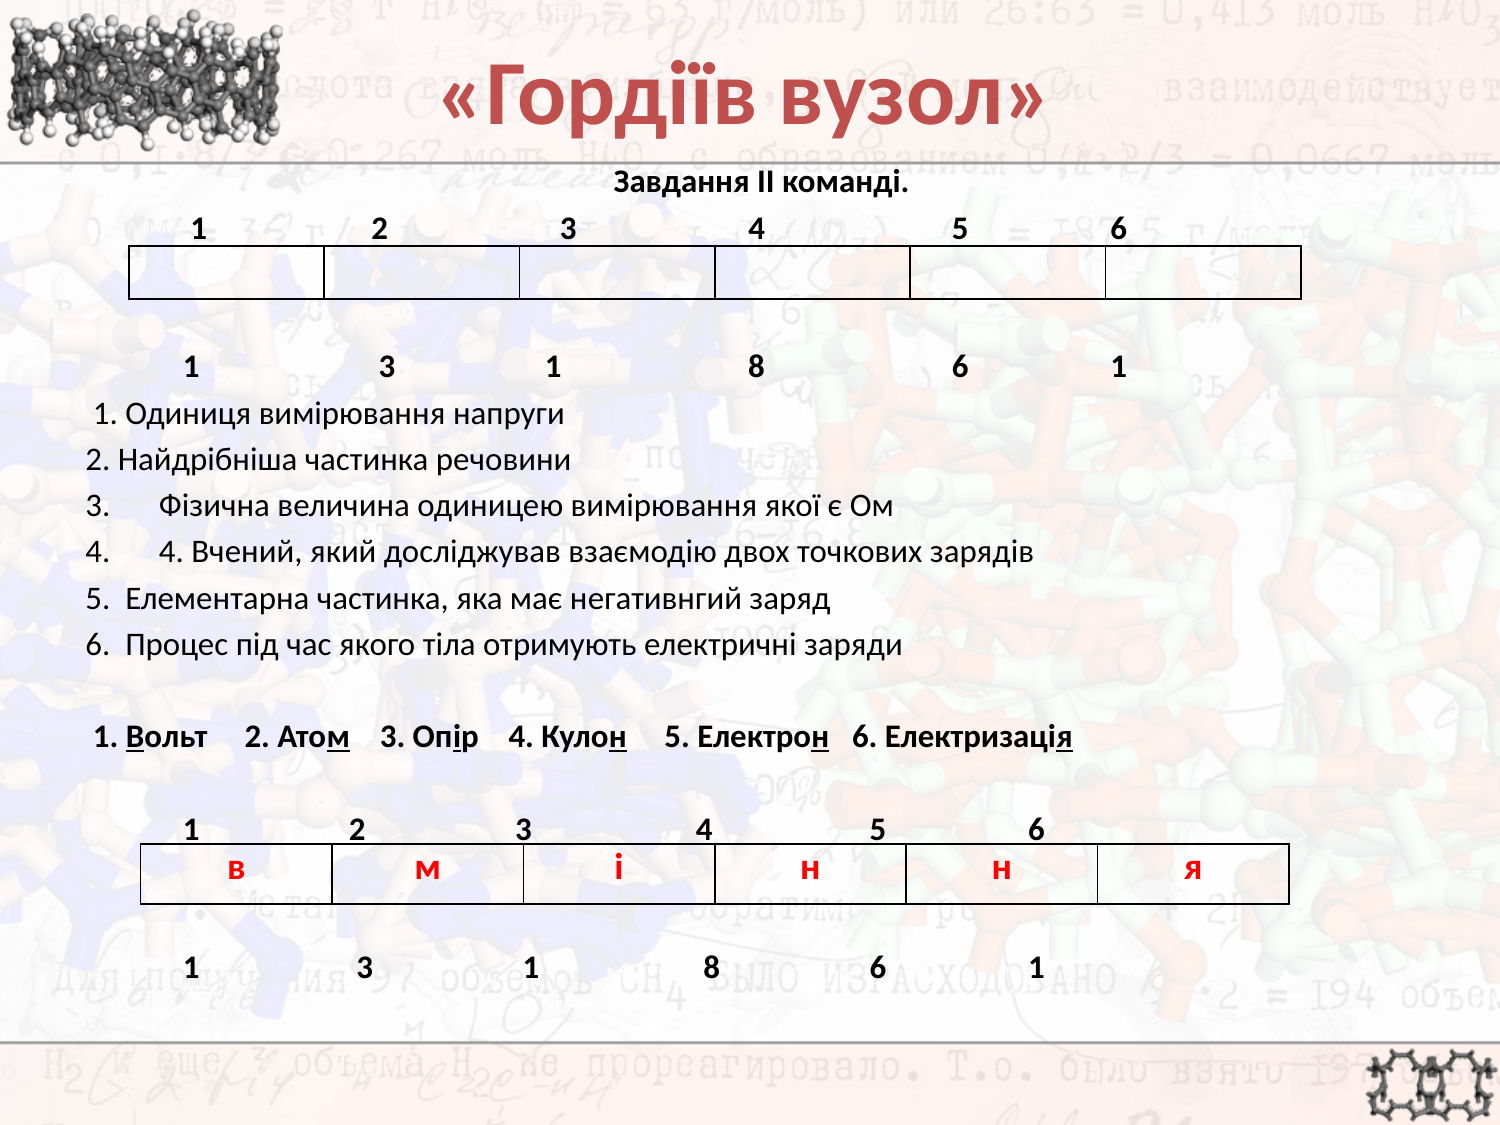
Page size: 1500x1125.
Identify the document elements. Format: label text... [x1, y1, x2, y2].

table_header [130, 247, 323, 298]
table_header в [141, 845, 331, 903]
table_header [911, 247, 1105, 298]
table_header н [716, 845, 905, 903]
list Завдання ІI командi. 1 2 3 4 5 6 1 3 1 8 6 1 1. Одиниця вимірювання напруги 2. Найдрібніша частинка речовини Фізична величина одиницею вимірювання якої є Ом 4. Вчений, який досліджував взаємодію двох точкових зарядів 5. Елементарна частинка, яка має негативнгий заряд 6. Процес під час якого тіла отримують електричні заряди 1. Вольт 2. Атом 3. Опір 4. Кулон 5. Електрон 6. Електризація 1 2 3 4 5 6 1 3 1 8 6 1 [70, 152, 1454, 1067]
title «Гордіїв вузол» [70, 11, 1421, 152]
table_header [325, 247, 519, 298]
table_header [1106, 247, 1300, 298]
picture [0, 0, 1500, 1125]
table_header і [524, 845, 714, 903]
table_header я [1098, 845, 1288, 903]
table_header м [333, 845, 523, 903]
table_header [716, 247, 909, 298]
table_header [520, 247, 714, 298]
table_header н [907, 845, 1097, 903]
